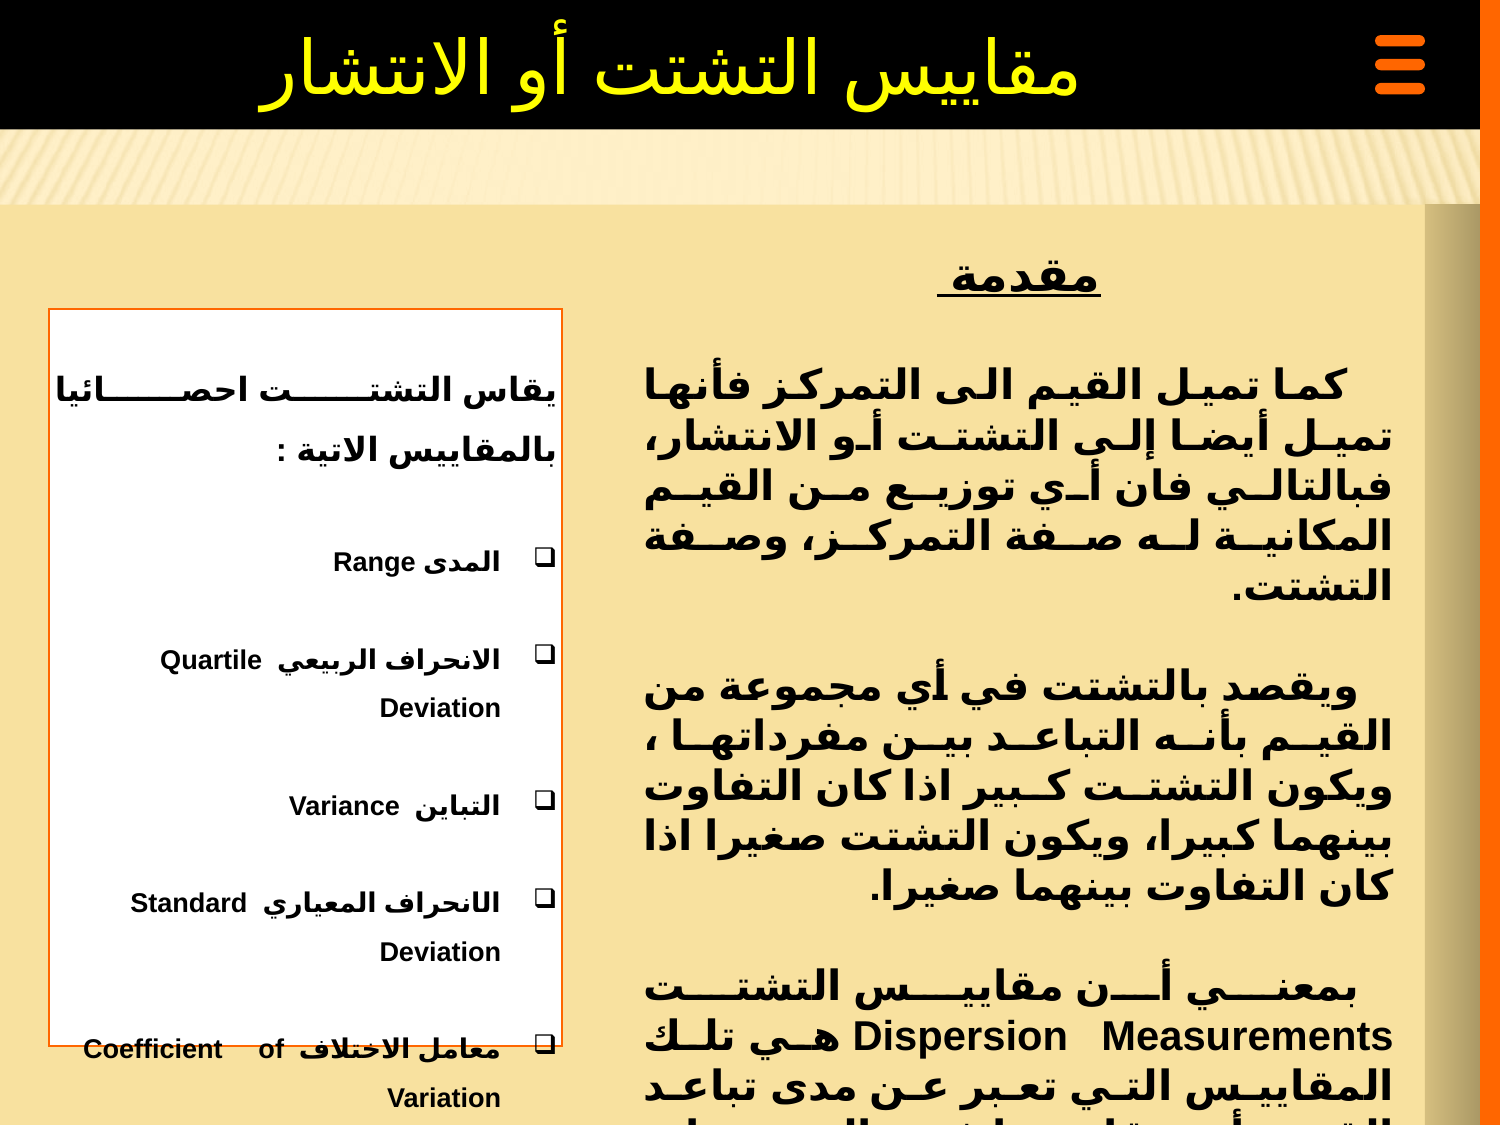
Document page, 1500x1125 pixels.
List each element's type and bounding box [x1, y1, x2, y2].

text_box [0, 0, 1500, 1125]
